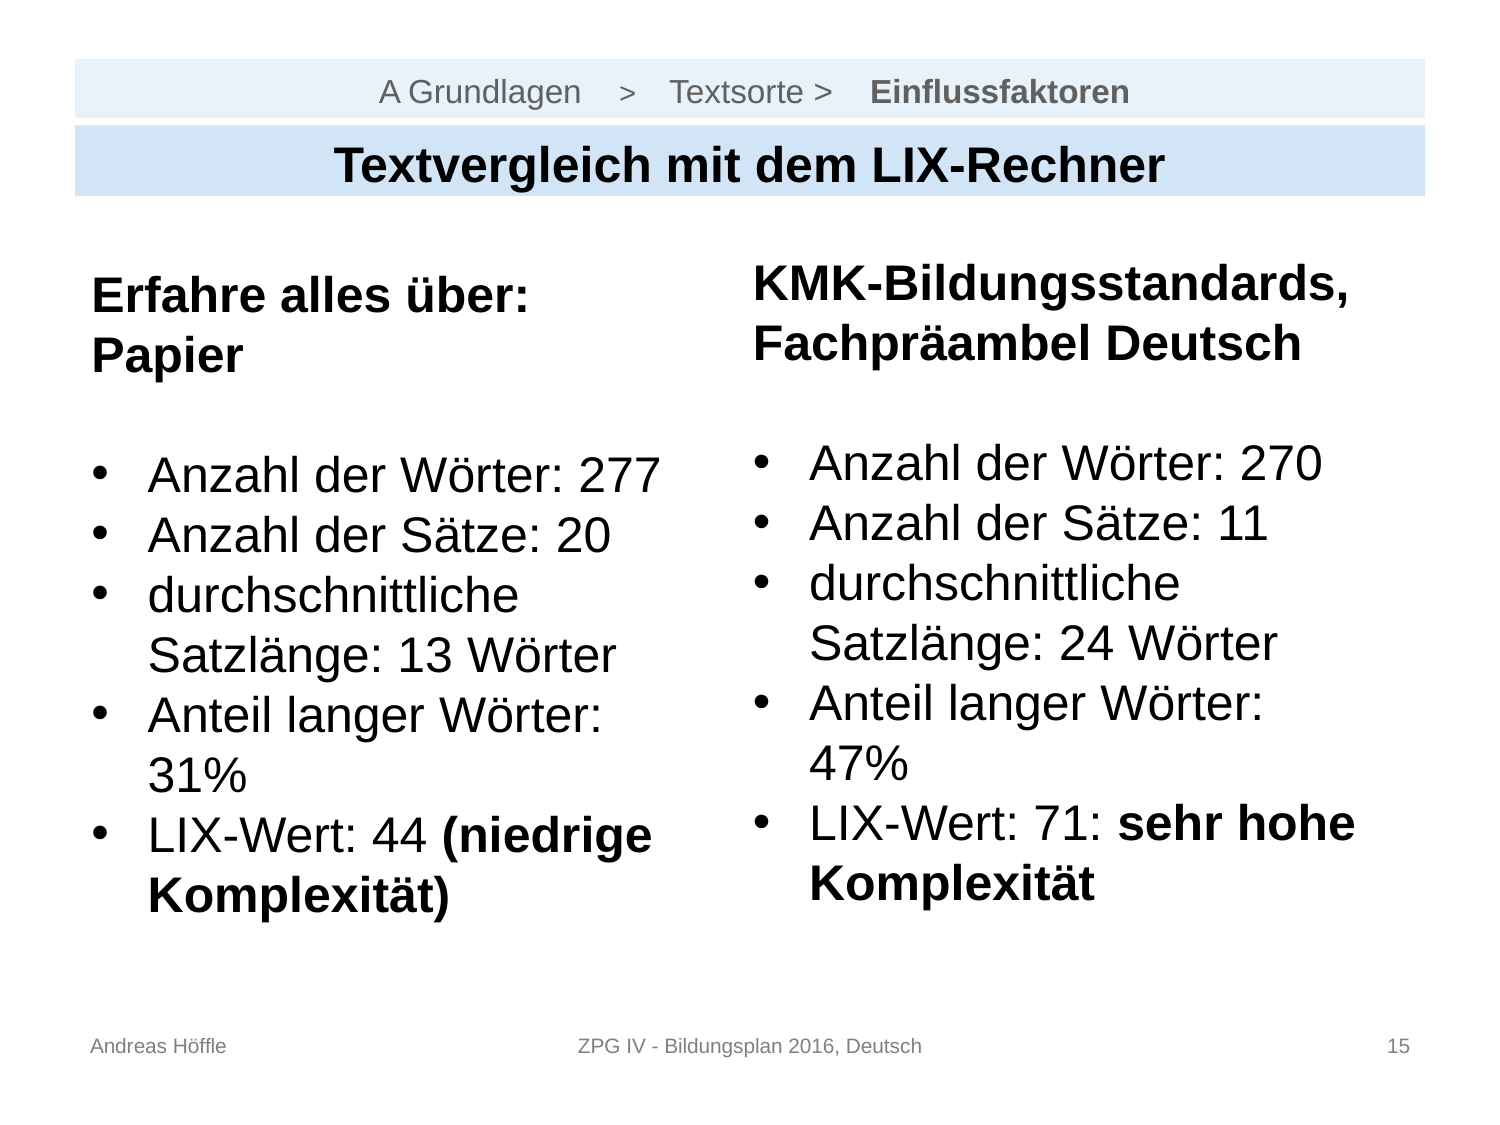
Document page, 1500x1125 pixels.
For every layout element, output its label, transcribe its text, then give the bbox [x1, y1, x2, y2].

text_box Erfahre alles über: Papier Anzahl der Wörter: 277 Anzahl der Sätze: 20 durchschnittliche Satzlänge: 13 Wörter Anteil langer Wörter: 31% LIX-Wert: 44 (niedrige Komplexität) [76, 255, 703, 991]
slide_number Andreas Höffle [74, 1024, 426, 1101]
footer ZPG IV - Bildungsplan 2016, Deutsch [512, 1024, 988, 1101]
list Textvergleich mit dem LIX-Rechner [74, 125, 1426, 197]
text_box KMK-Bildungsstandards, Fachpräambel Deutsch Anzahl der Wörter: 270 Anzahl der Sätze: 11 durchschnittliche Satzlänge: 24 Wörter Anteil langer Wörter: 47% LIX-Wert: 71: sehr hohe Komplexität [738, 243, 1424, 919]
title A Grundlagen > Textsorte > Einflussfaktoren [74, 58, 1426, 119]
slide_number 14 [1074, 1024, 1426, 1101]
